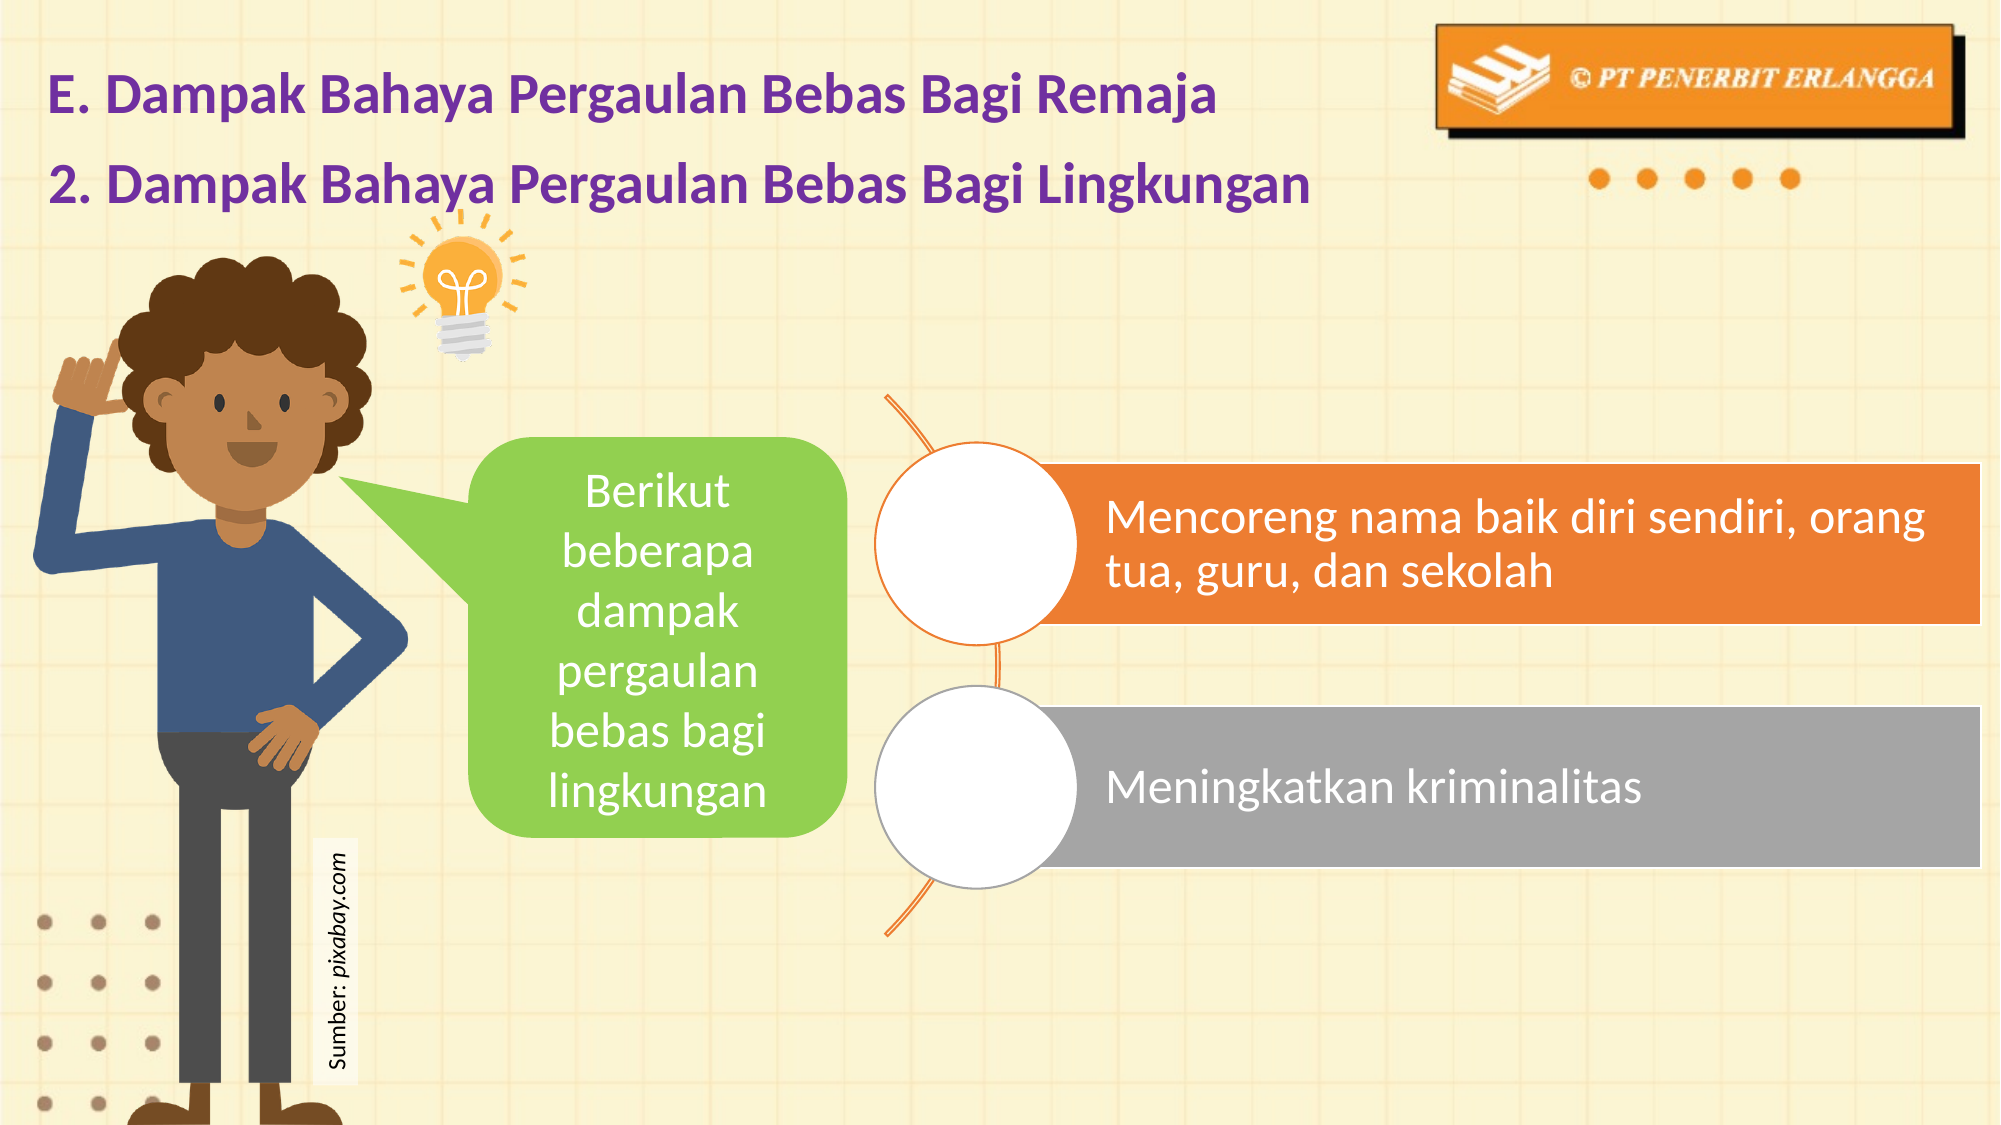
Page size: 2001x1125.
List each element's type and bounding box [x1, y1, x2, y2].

text_box [872, 381, 1985, 950]
picture [0, 0, 2000, 1125]
